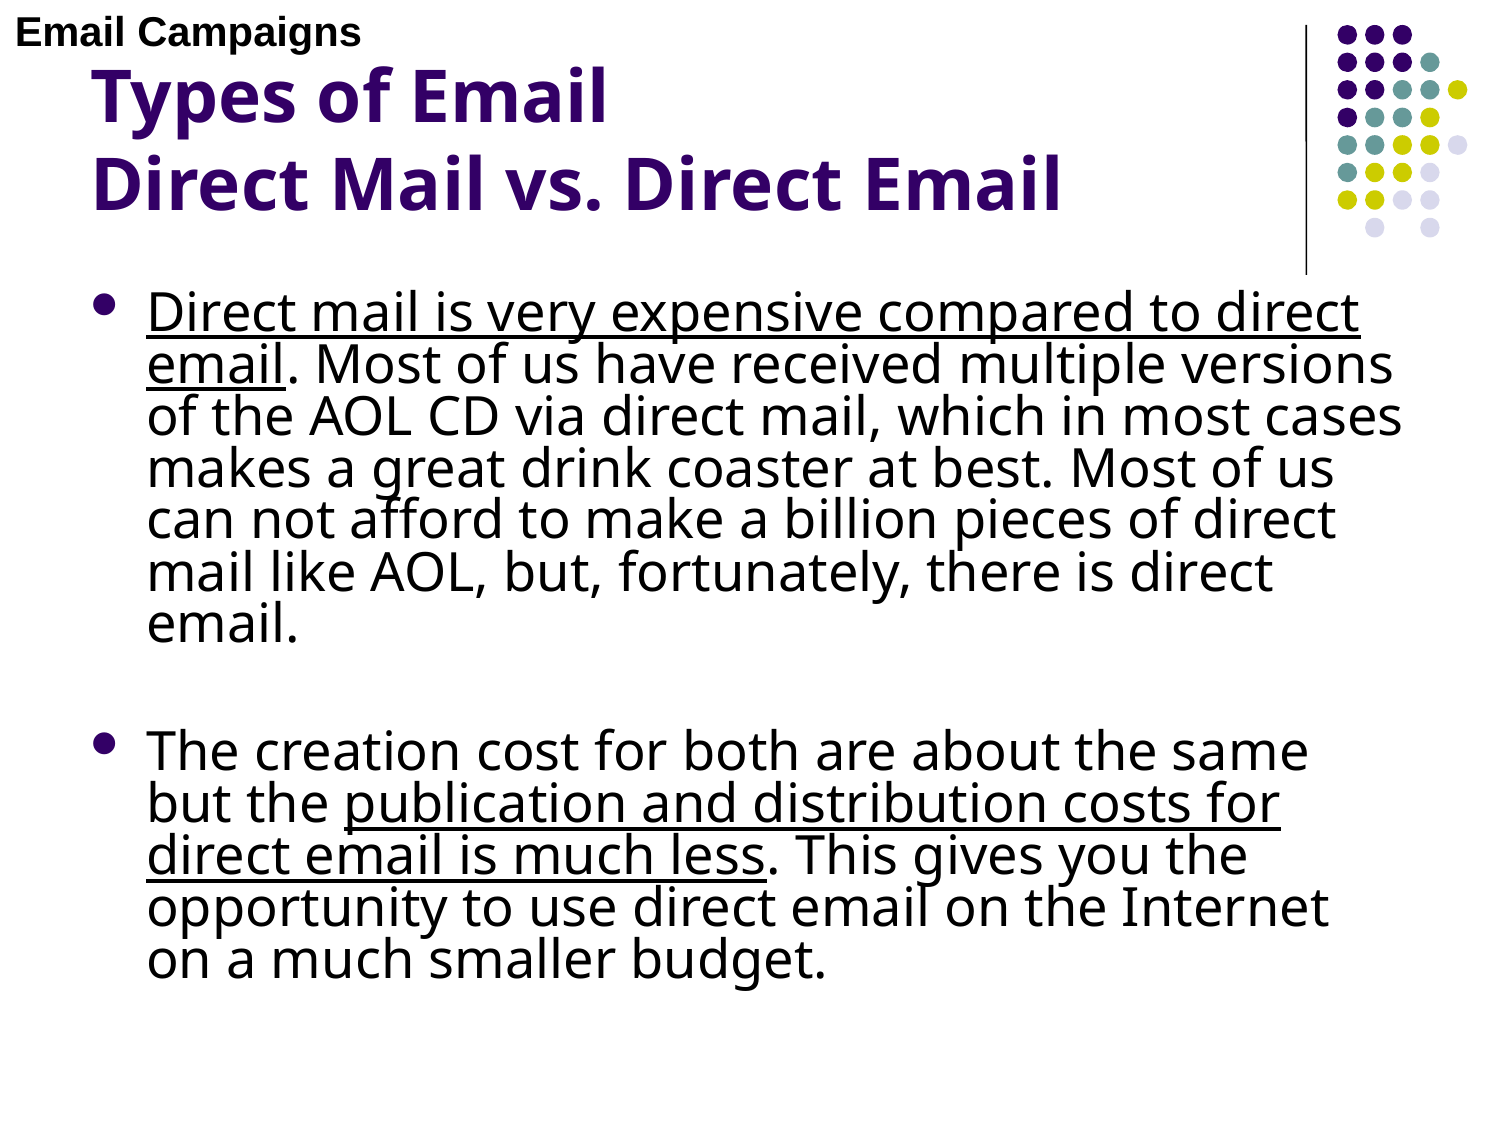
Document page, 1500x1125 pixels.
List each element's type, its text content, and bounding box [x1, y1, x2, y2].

title Types of Email Direct Mail vs. Direct Email [75, 62, 1313, 233]
text_box Email Campaigns [0, 0, 389, 63]
list Direct mail is very expensive compared to direct email. Most of us have received multiple versions of the AOL CD via direct mail, which in most cases makes a great drink coaster at best. Most of us can not afford to make a billion pieces of direct mail like AOL, but, fortunately, there is direct email. The creation cost for both are about the same but the publication and distribution costs for direct email is much less. This gives you the opportunity to use direct email on the Internet on a much smaller budget. [75, 282, 1425, 1006]
